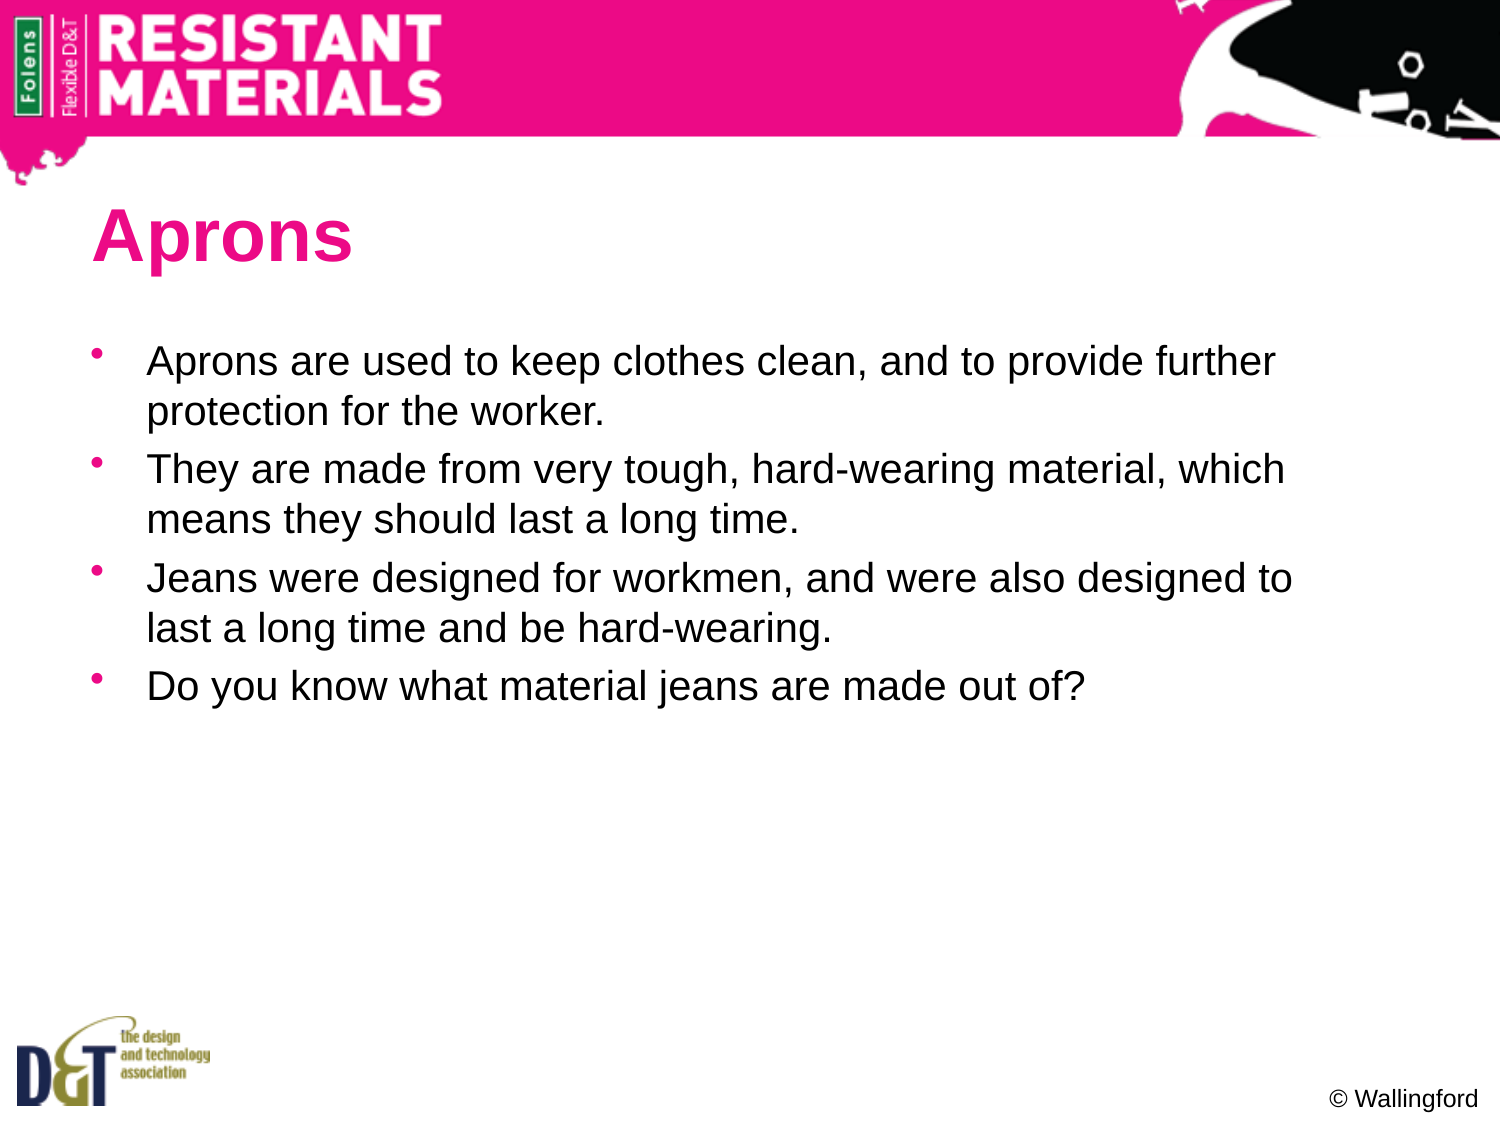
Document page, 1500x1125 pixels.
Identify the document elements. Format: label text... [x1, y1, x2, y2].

text_box © Wallingford [1257, 1074, 1495, 1125]
list Aprons are used to keep clothes clean, and to provide further protection for the worker. They are made from very tough, hard-wearing material, which means they should last a long time. Jeans were designed for workmen, and were also designed to last a long time and be hard-wearing. Do you know what material jeans are made out of? [75, 326, 1376, 1005]
title Aprons [76, 160, 1427, 301]
picture [0, 0, 1500, 1125]
